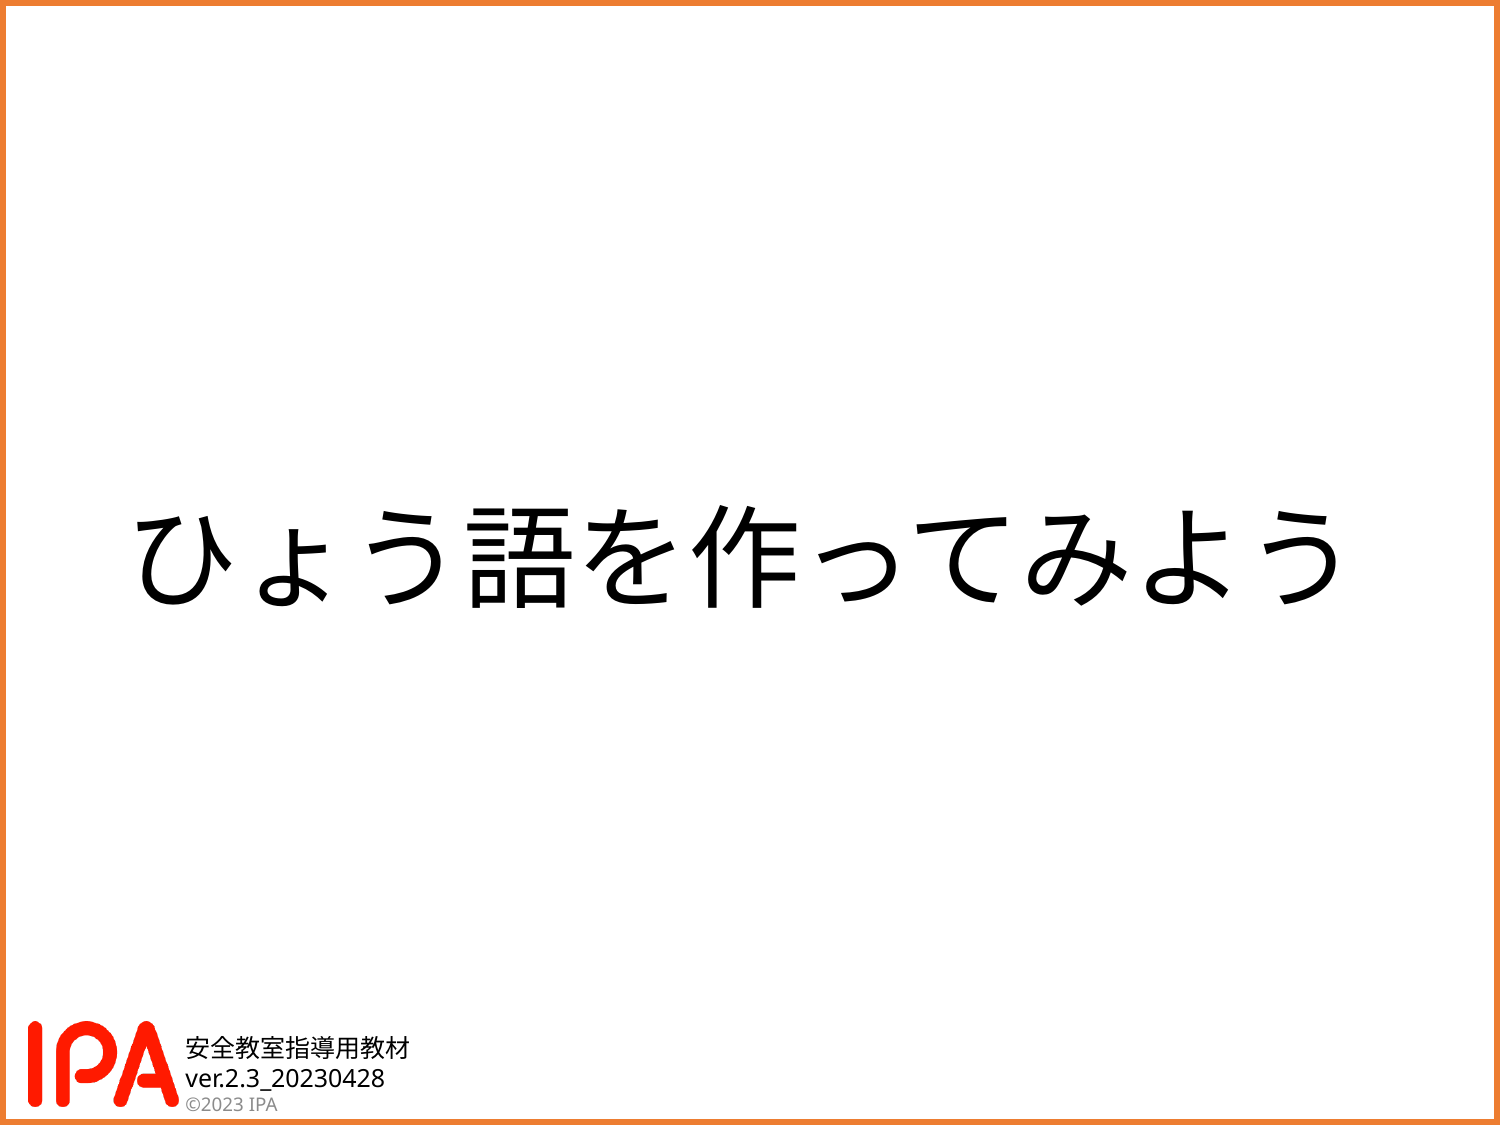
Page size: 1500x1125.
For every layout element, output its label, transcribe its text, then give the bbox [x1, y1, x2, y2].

picture [28, 1021, 179, 1107]
title ひょう語を作ってみよう [110, 249, 1405, 877]
